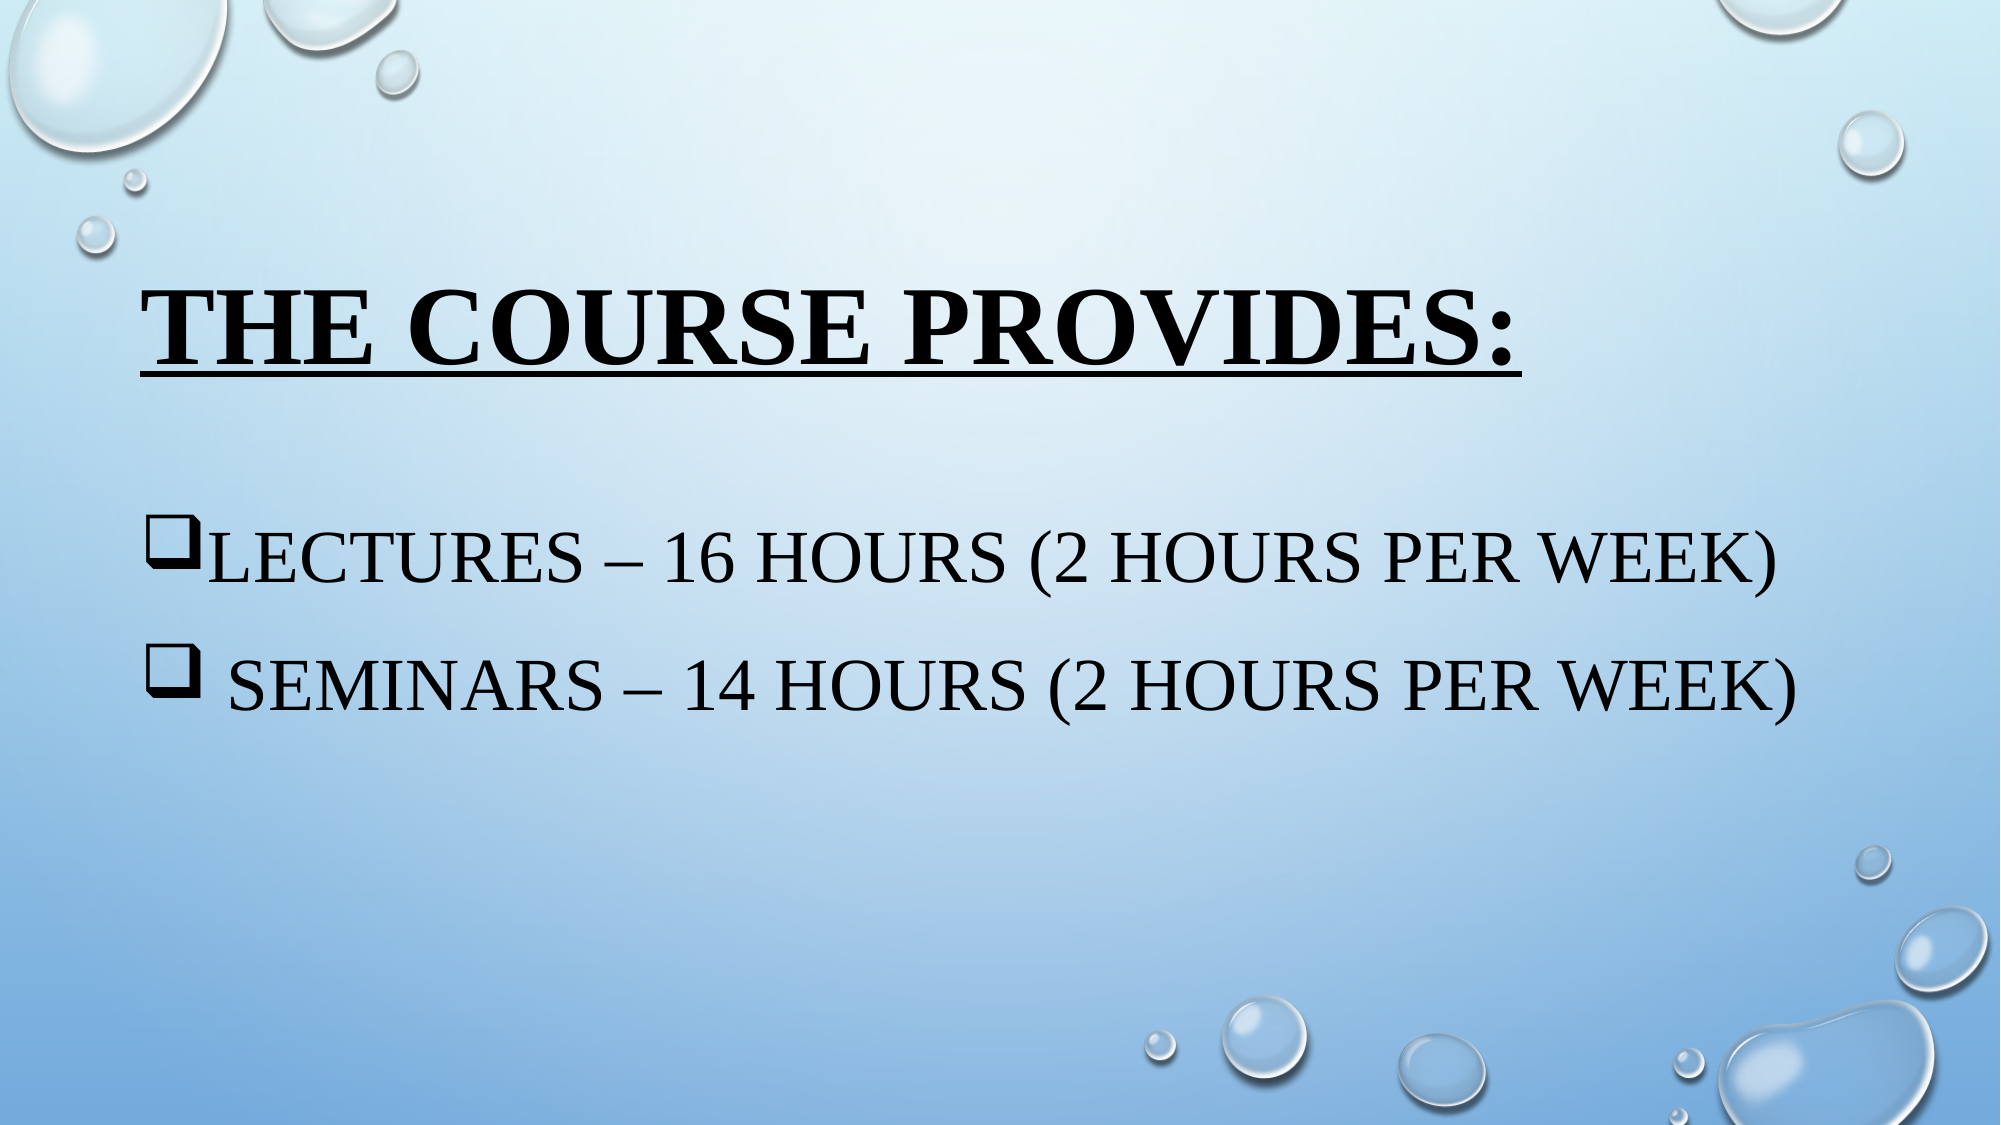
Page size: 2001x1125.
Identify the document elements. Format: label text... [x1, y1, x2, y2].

list The course provides: lectures – 16 hours (2 hours per week) seminars – 14 hours (2 hours per week) [125, 217, 1883, 971]
picture [0, 0, 2000, 1125]
